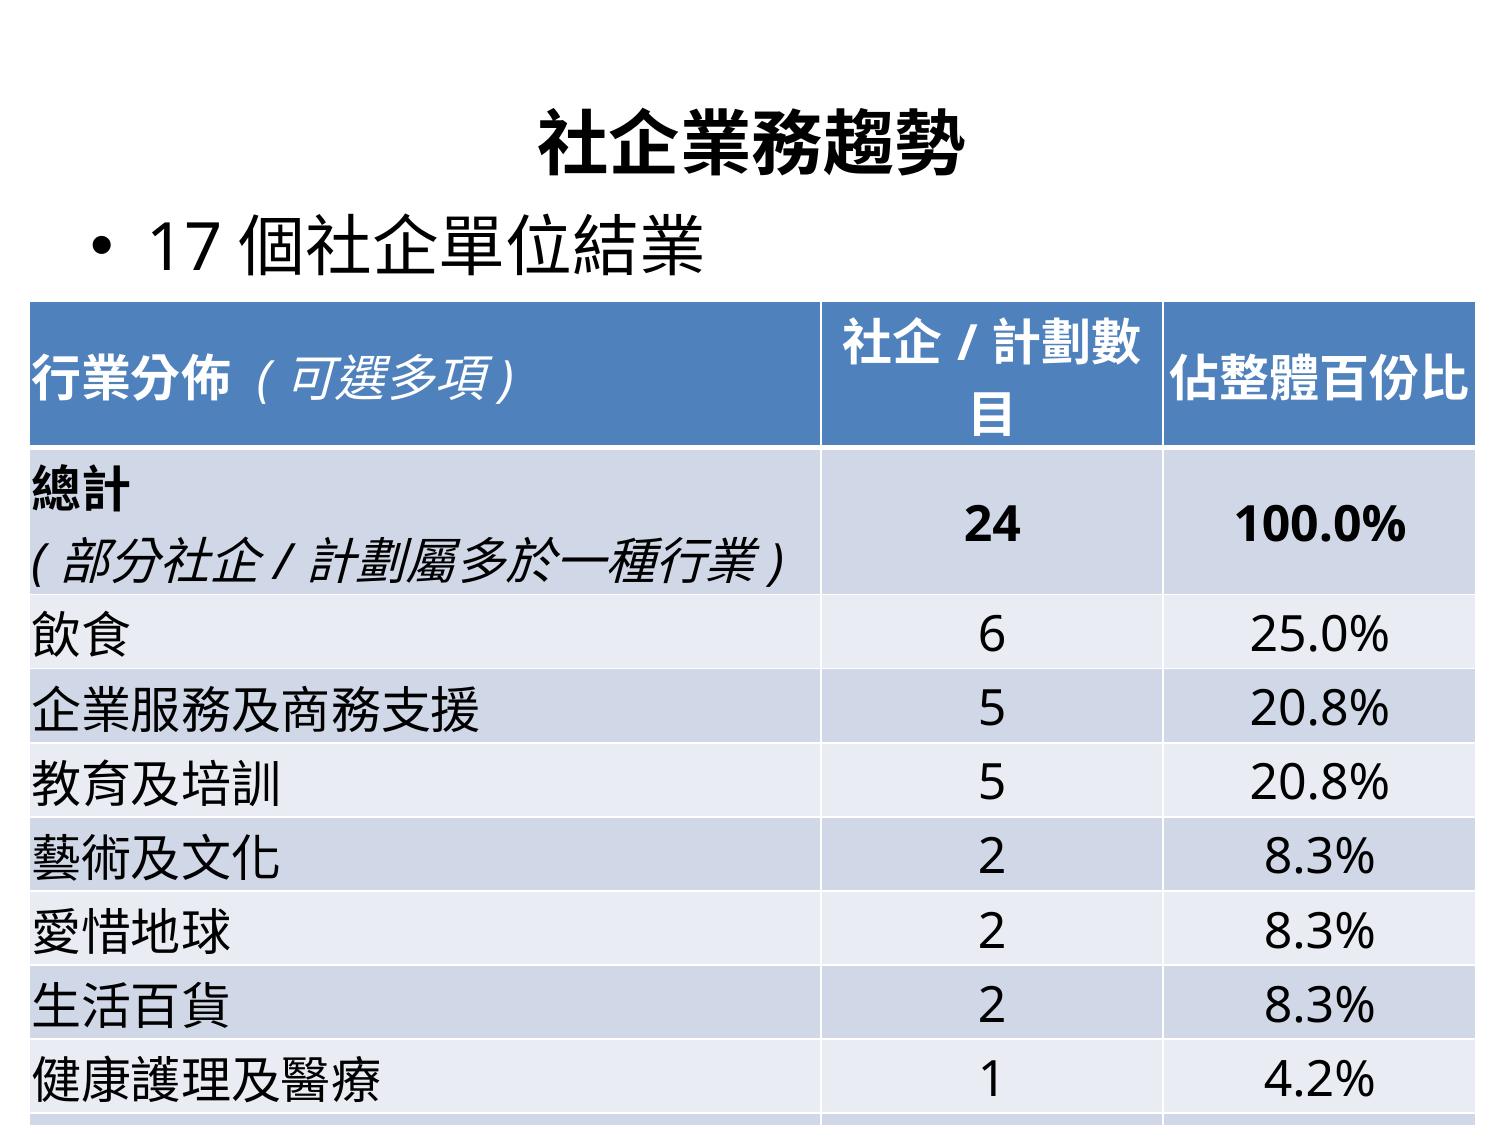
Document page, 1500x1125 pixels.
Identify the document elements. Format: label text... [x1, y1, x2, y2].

table_cell 5 [822, 669, 1162, 742]
table_cell 生活百貨 [30, 966, 820, 1038]
table_header 佔整體百份比 [1164, 302, 1475, 445]
table_cell 20.8% [1164, 669, 1475, 742]
table_cell 4.2% [1164, 1040, 1475, 1112]
table_header 社企/計劃數目 [822, 302, 1162, 445]
table_cell 8.3% [1164, 966, 1475, 1038]
table_header 行業分佈 (可選多項) [30, 302, 820, 445]
table_cell 4.2% [1164, 1114, 1475, 1125]
table_cell 25.0% [1164, 595, 1475, 668]
table_cell 2 [822, 892, 1162, 964]
table_cell 藝術及文化 [30, 818, 820, 890]
table_cell 1 [822, 1114, 1162, 1125]
table_cell 健康護理及醫療 [30, 1040, 820, 1112]
table_cell 2 [822, 966, 1162, 1038]
table_cell 2 [822, 818, 1162, 890]
list 17個社企單位結業 [75, 196, 1425, 300]
table_cell 8.3% [1164, 892, 1475, 964]
table_cell 教育及培訓 [30, 744, 820, 816]
table_cell 100.0% [1164, 450, 1475, 594]
table_cell 24 [822, 450, 1162, 594]
table_cell 企業服務及商務支援 [30, 669, 820, 742]
table_cell 20.8% [1164, 744, 1475, 816]
table_cell 愛惜地球 [30, 892, 820, 964]
table_cell 1 [822, 1040, 1162, 1112]
table_cell 6 [822, 595, 1162, 668]
table_cell 8.3% [1164, 818, 1475, 890]
table_cell 總計 (部分社企/計劃屬多於一種行業) [30, 450, 820, 594]
table_cell 飲食 [30, 595, 820, 668]
title 社企業務趨勢 [76, 90, 1427, 278]
table_cell 5 [822, 744, 1162, 816]
table_cell 家居 [30, 1114, 820, 1125]
